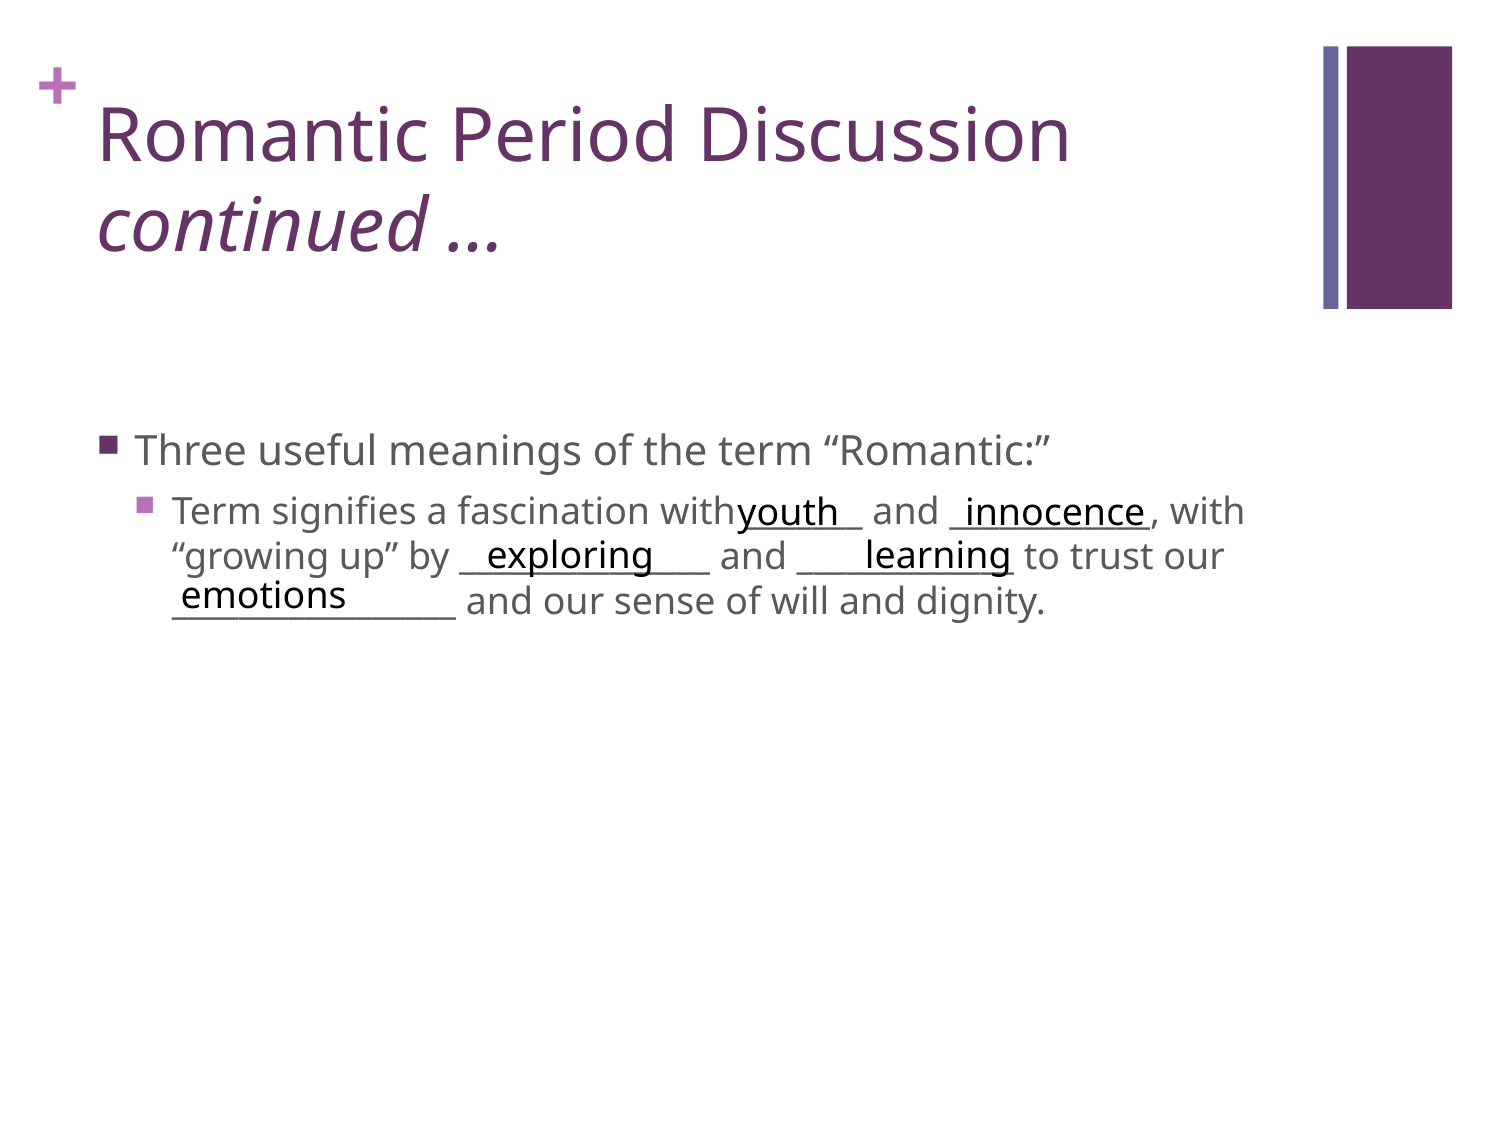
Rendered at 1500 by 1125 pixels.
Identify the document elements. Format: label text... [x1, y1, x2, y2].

text_box exploring [471, 523, 723, 584]
list Three useful meanings of the term “Romantic:” Term signifies a fascination with _______ and ____________, with “growing up” by _______________ and _____________ to trust our _________________ and our sense of will and dignity. [81, 324, 1322, 1005]
title Romantic Period Discussion continued … [81, 79, 1322, 263]
text_box youth [722, 480, 897, 541]
text_box learning [850, 523, 1068, 584]
text_box innocence [950, 480, 1197, 541]
text_box emotions [165, 563, 472, 623]
